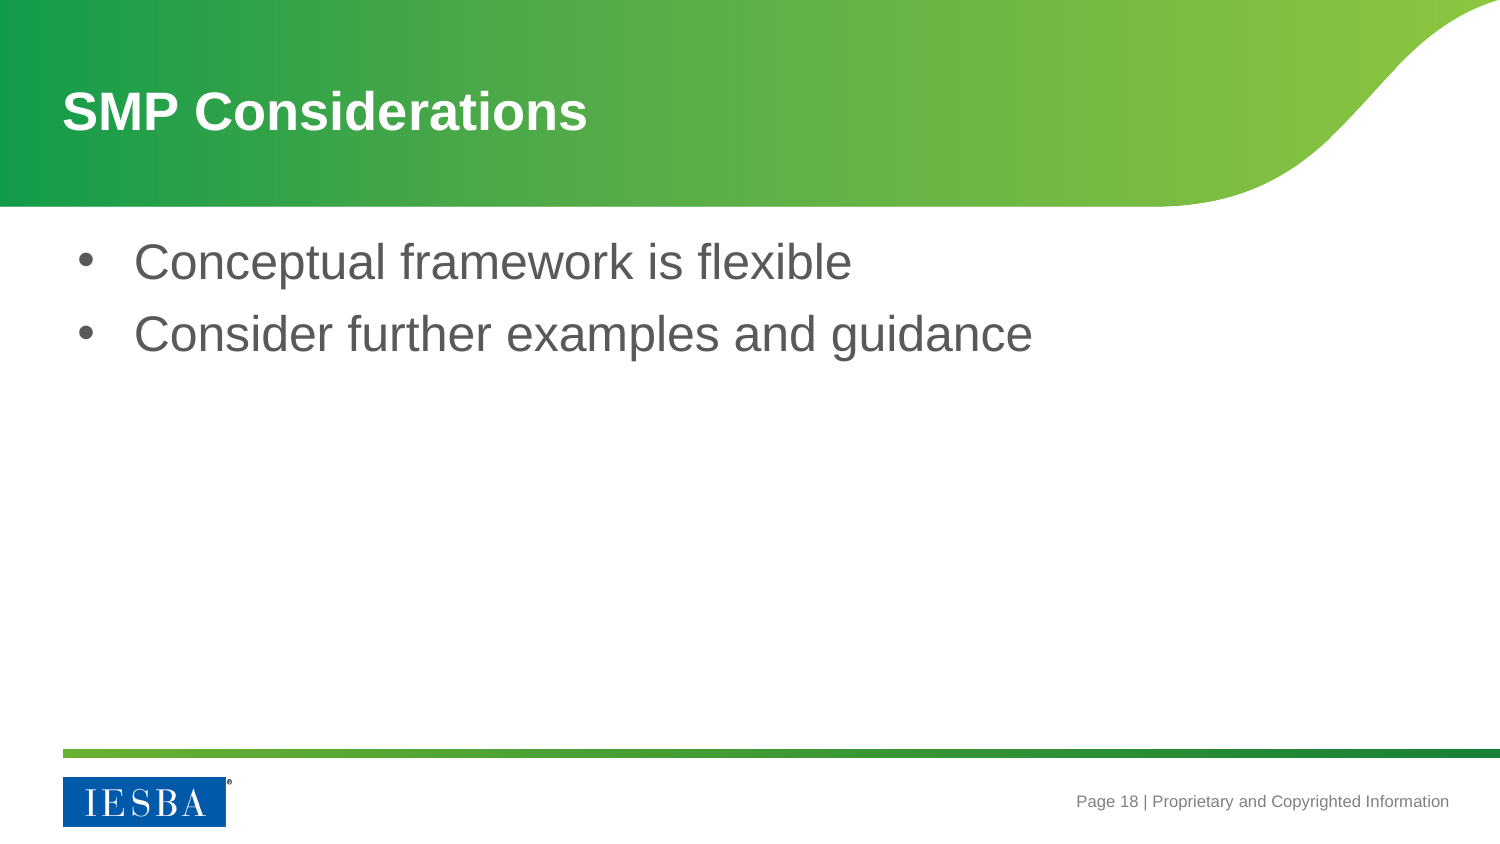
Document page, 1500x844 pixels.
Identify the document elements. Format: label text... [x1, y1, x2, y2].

list Conceptual framework is flexible Consider further examples and guidance [62, 221, 1388, 725]
picture [0, 0, 1500, 207]
picture [63, 777, 232, 827]
title SMP Considerations [62, 75, 1300, 142]
